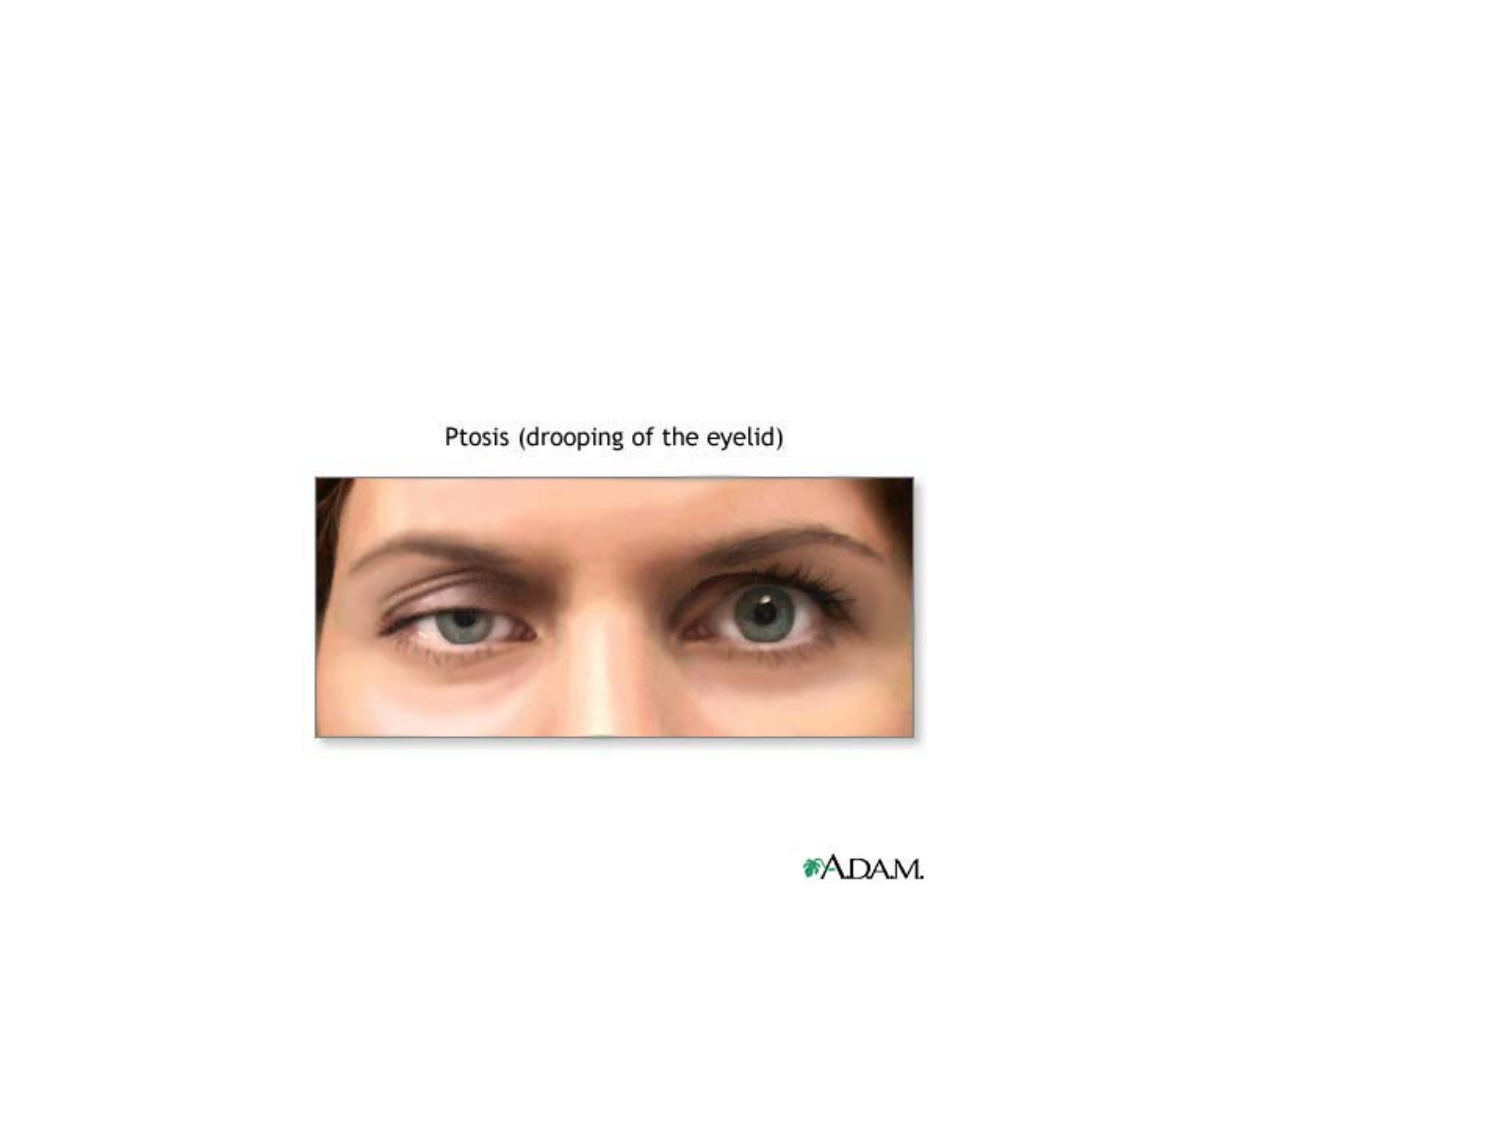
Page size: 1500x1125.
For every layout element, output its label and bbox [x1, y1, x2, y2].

picture [301, 383, 928, 884]
